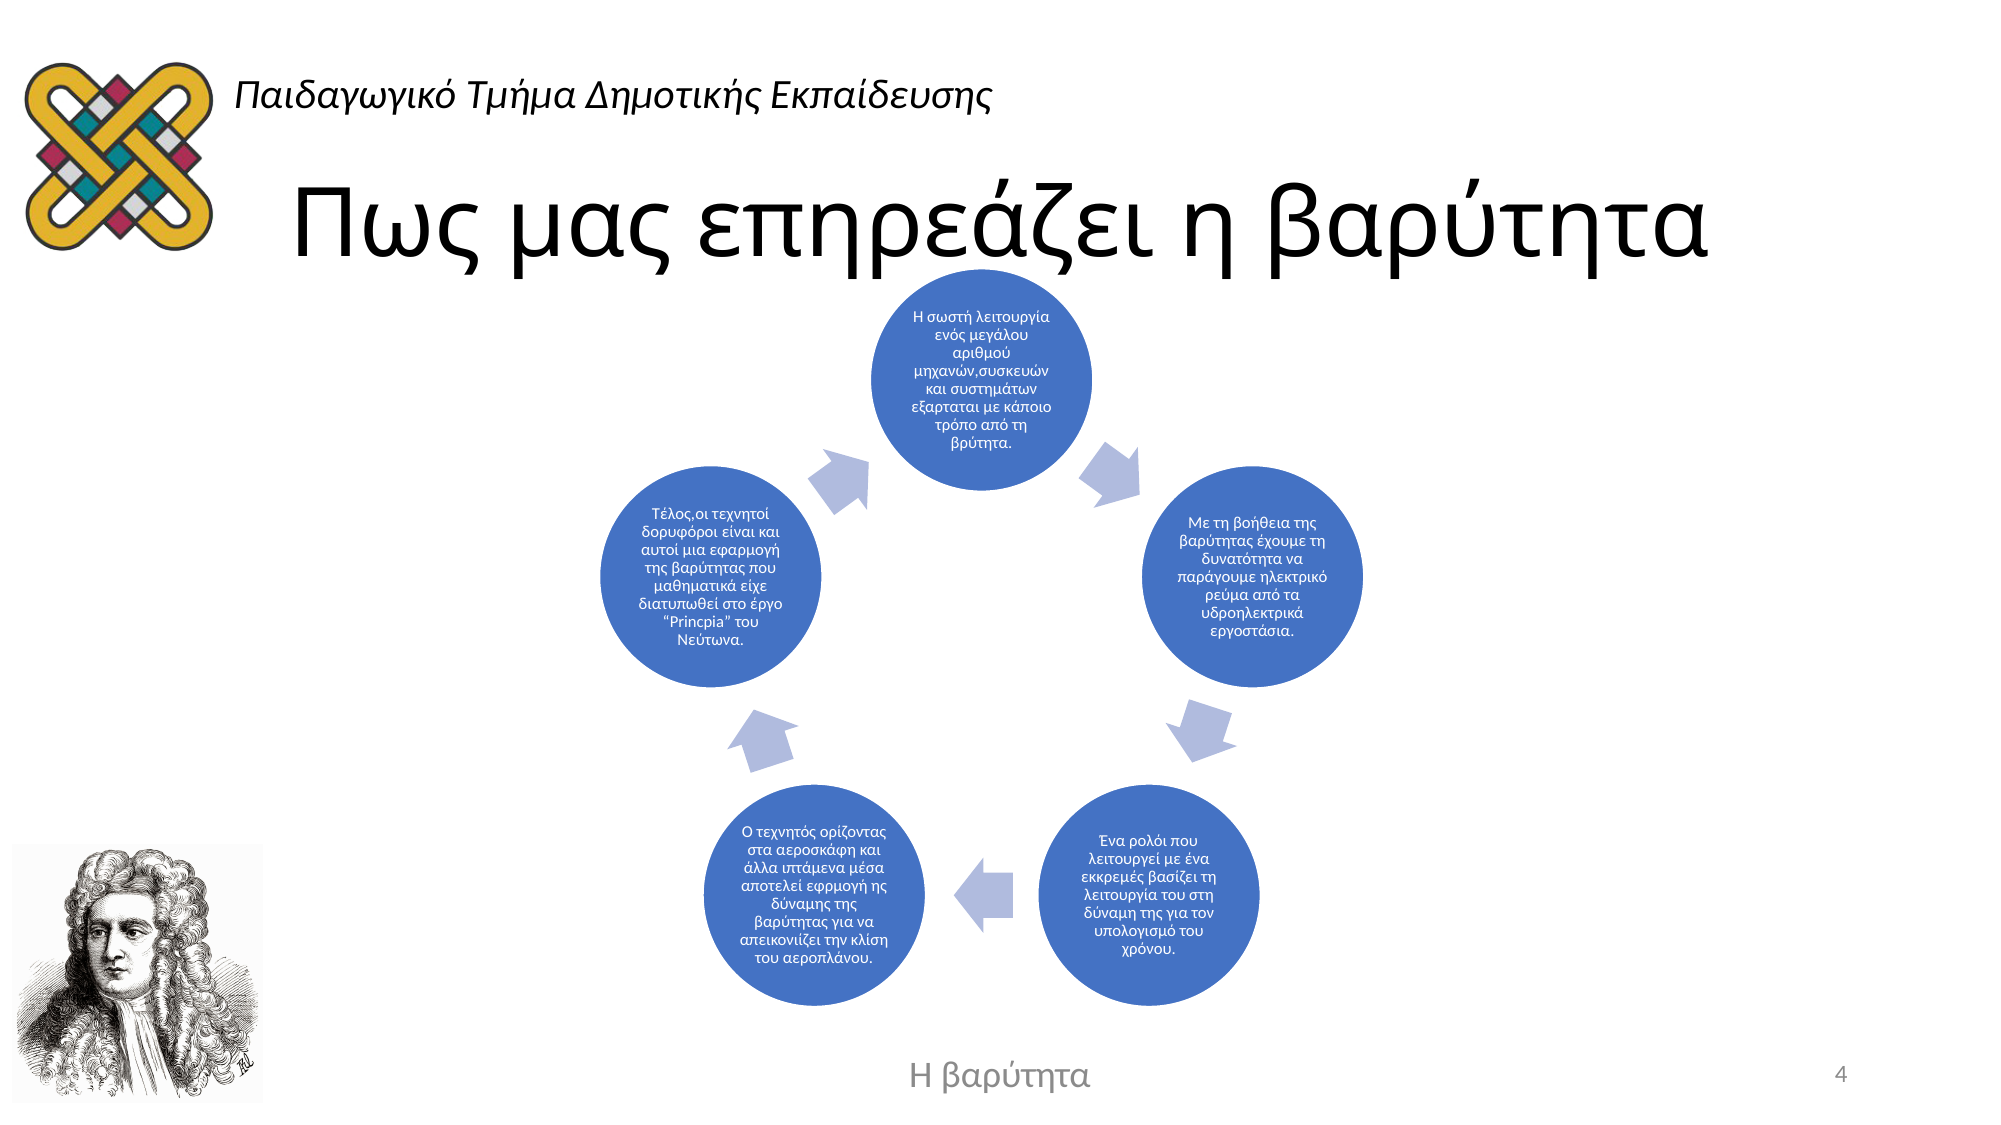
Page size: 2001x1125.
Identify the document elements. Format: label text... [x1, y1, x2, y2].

picture [4, 42, 233, 271]
picture [12, 844, 263, 1103]
footer Η βαρύτητα [662, 1042, 1338, 1103]
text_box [333, 268, 1630, 1007]
slide_number 4 [1412, 1042, 1863, 1103]
title Πως μας επηρεάζει η βαρύτητα [249, 155, 1750, 285]
